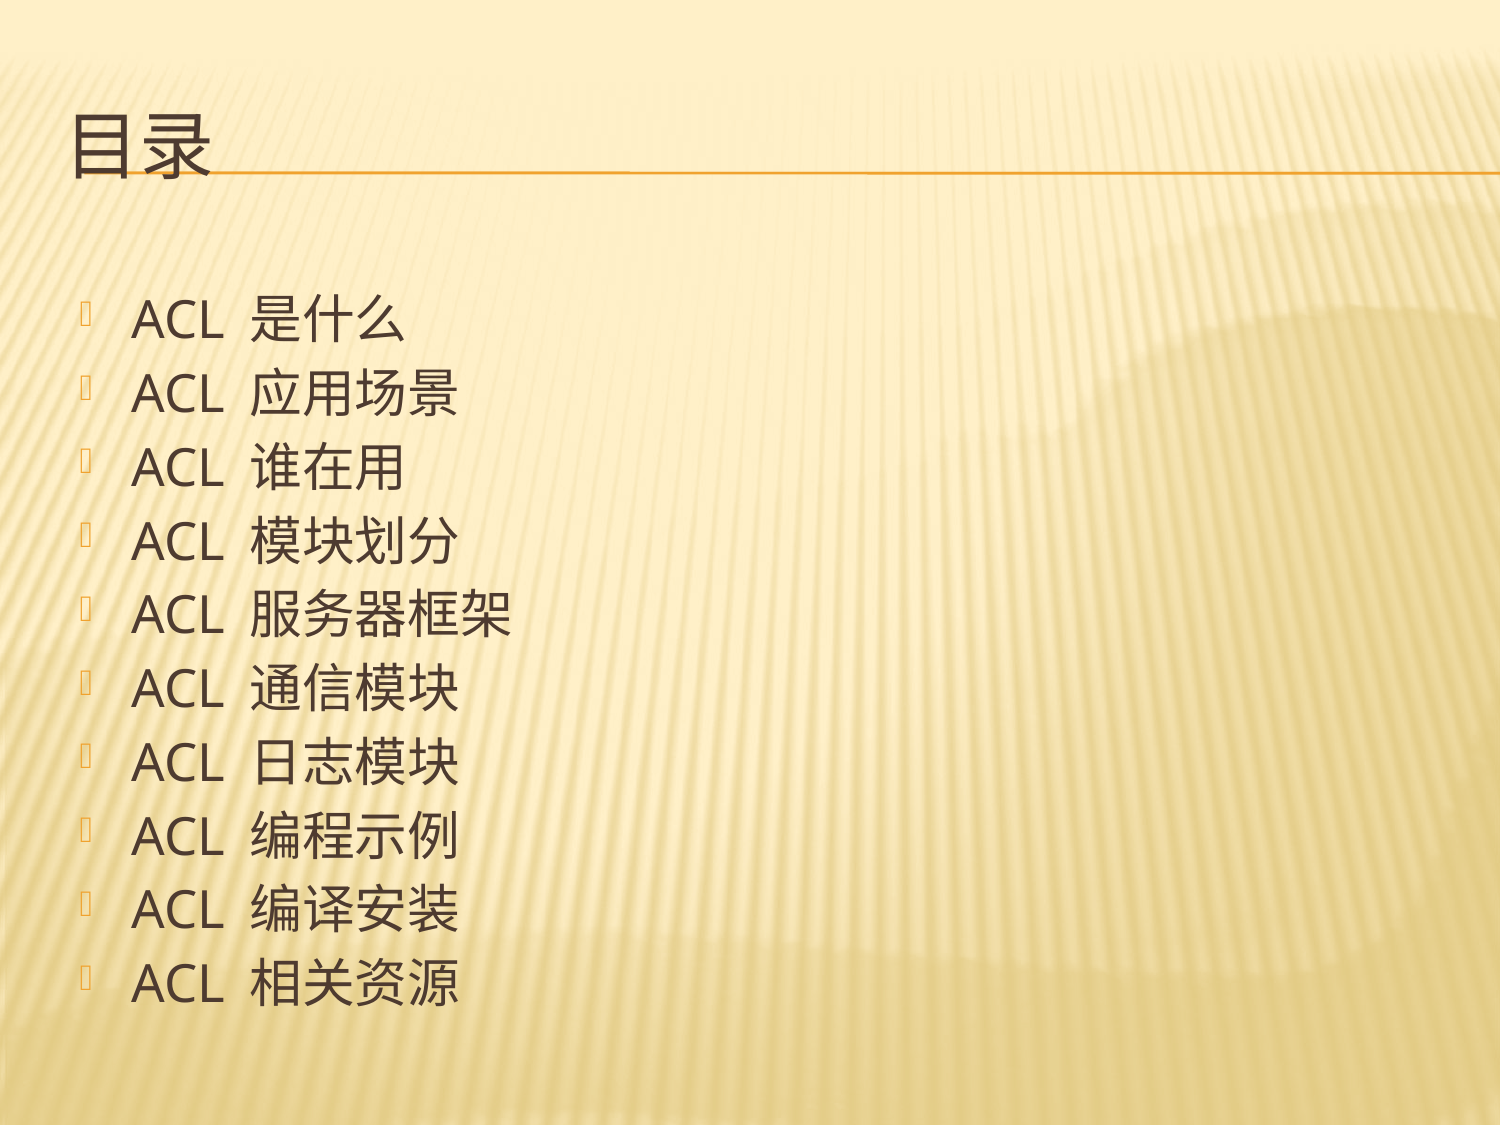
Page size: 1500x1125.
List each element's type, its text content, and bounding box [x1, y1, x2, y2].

list ACL 是什么 ACL 应用场景 ACL 谁在用 ACL 模块划分 ACL 服务器框架 ACL 通信模块 ACL 日志模块 ACL 编程示例 ACL 编译安装 ACL 相关资源 [64, 278, 1415, 1022]
title 目录 [50, 75, 1475, 213]
